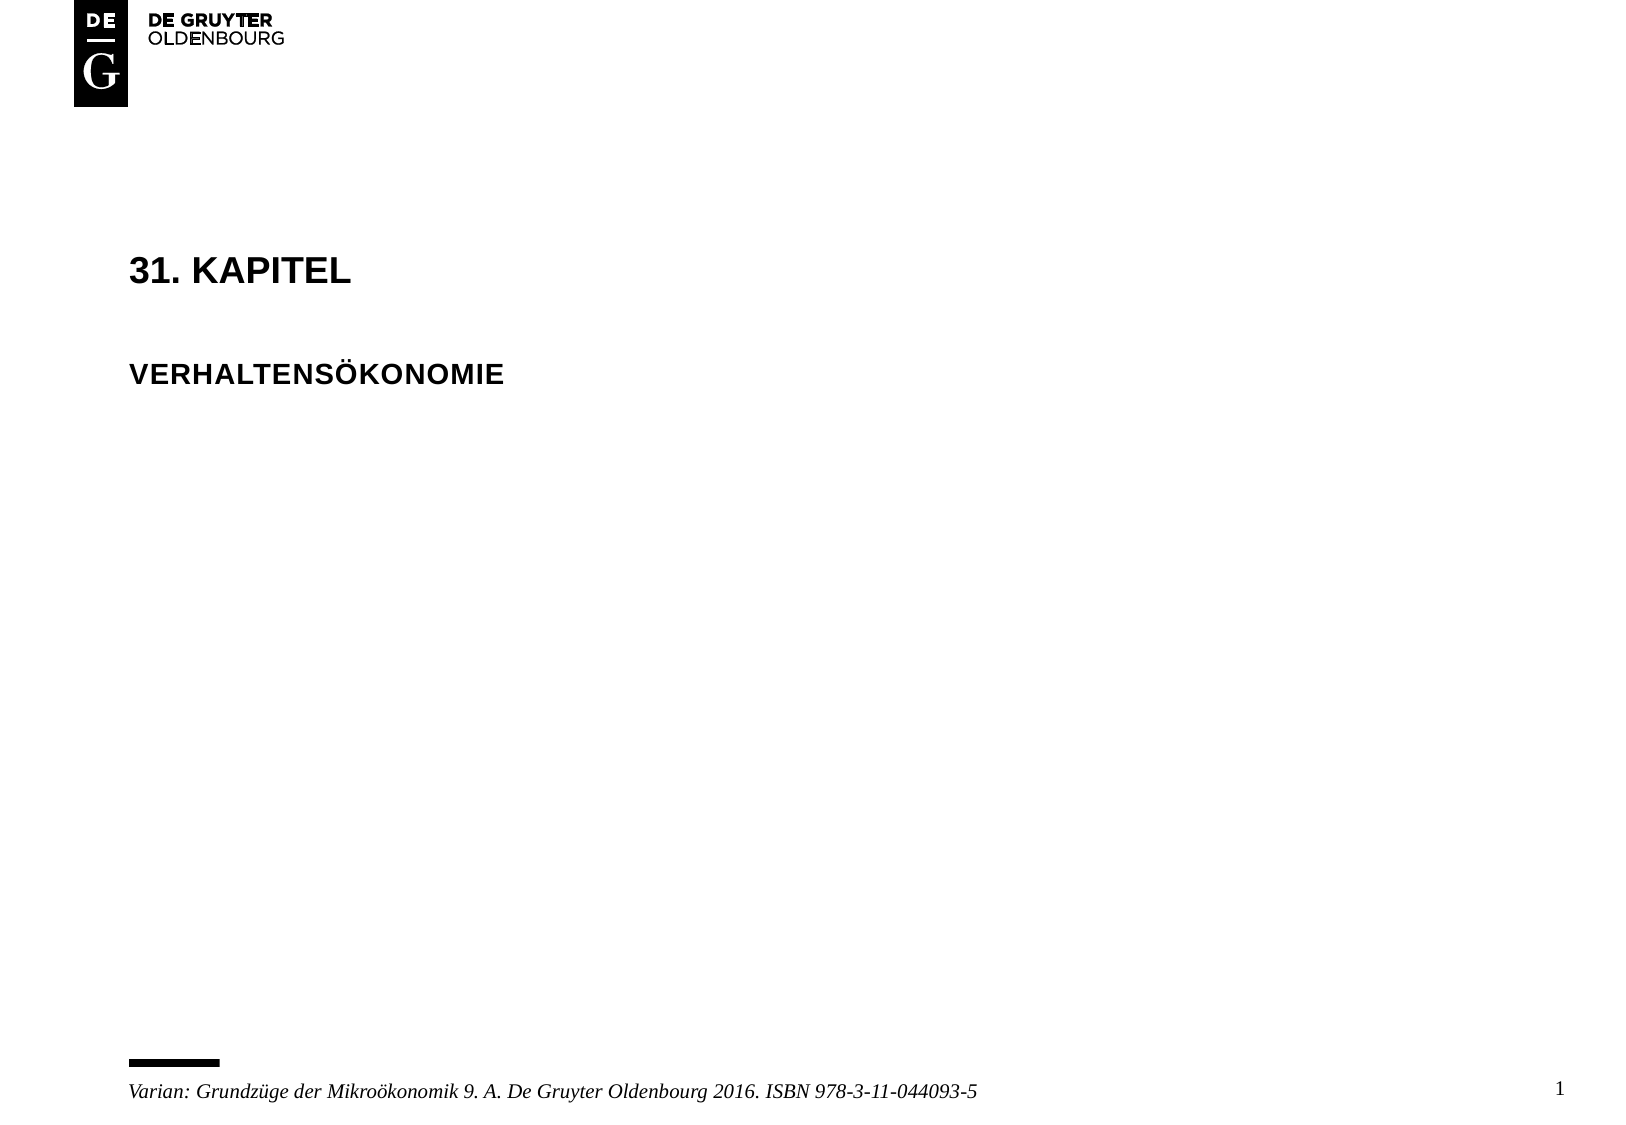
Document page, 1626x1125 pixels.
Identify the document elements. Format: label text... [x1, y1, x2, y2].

slide_number 1 [1554, 1074, 1614, 1104]
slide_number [128, 1077, 1539, 1108]
list Verhaltensökonomie [129, 355, 1556, 1018]
title 31. Kapitel [129, 245, 1556, 328]
